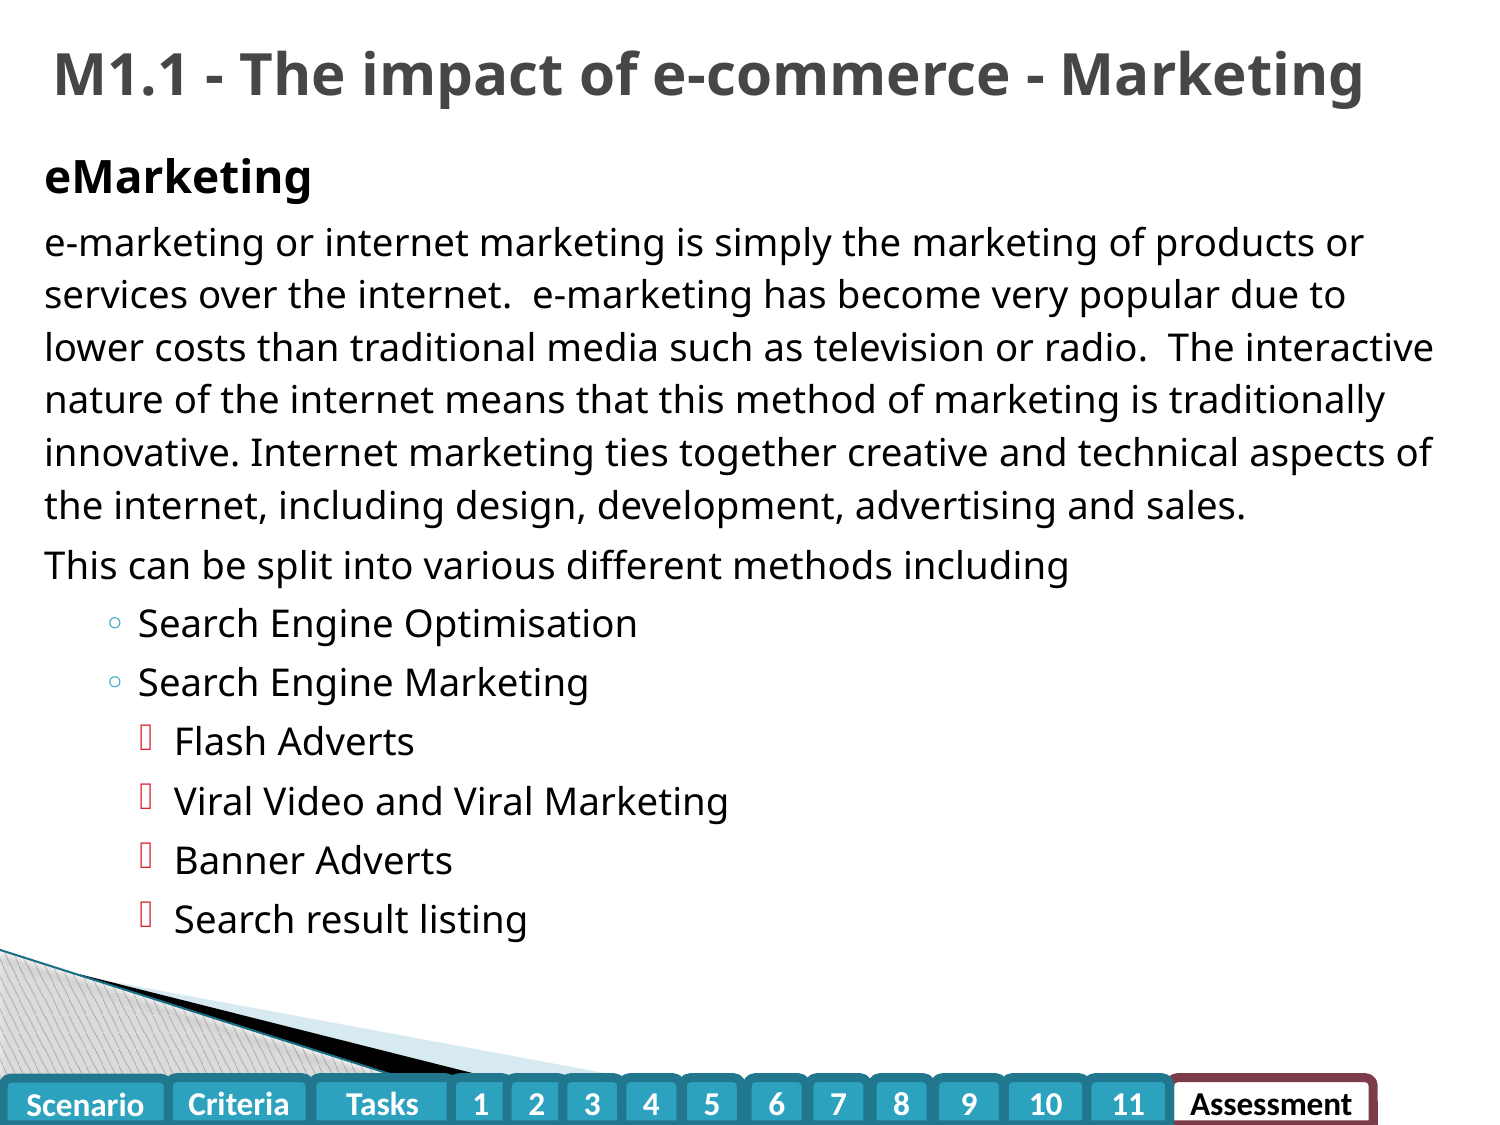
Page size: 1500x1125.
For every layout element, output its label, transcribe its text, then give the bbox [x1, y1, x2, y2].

list eMarketing e-marketing or internet marketing is simply the marketing of products or services over the internet. e-marketing has become very popular due to lower costs than traditional media such as television or radio. The interactive nature of the internet means that this method of marketing is traditionally innovative. Internet marketing ties together creative and technical aspects of the internet, including design, development, advertising and sales. This can be split into various different methods including Search Engine Optimisation Search Engine Marketing Flash Adverts Viral Video and Viral Marketing Banner Adverts Search result listing [29, 137, 1471, 988]
title M1.1 - The impact of e-commerce - Marketing [37, 19, 1471, 126]
